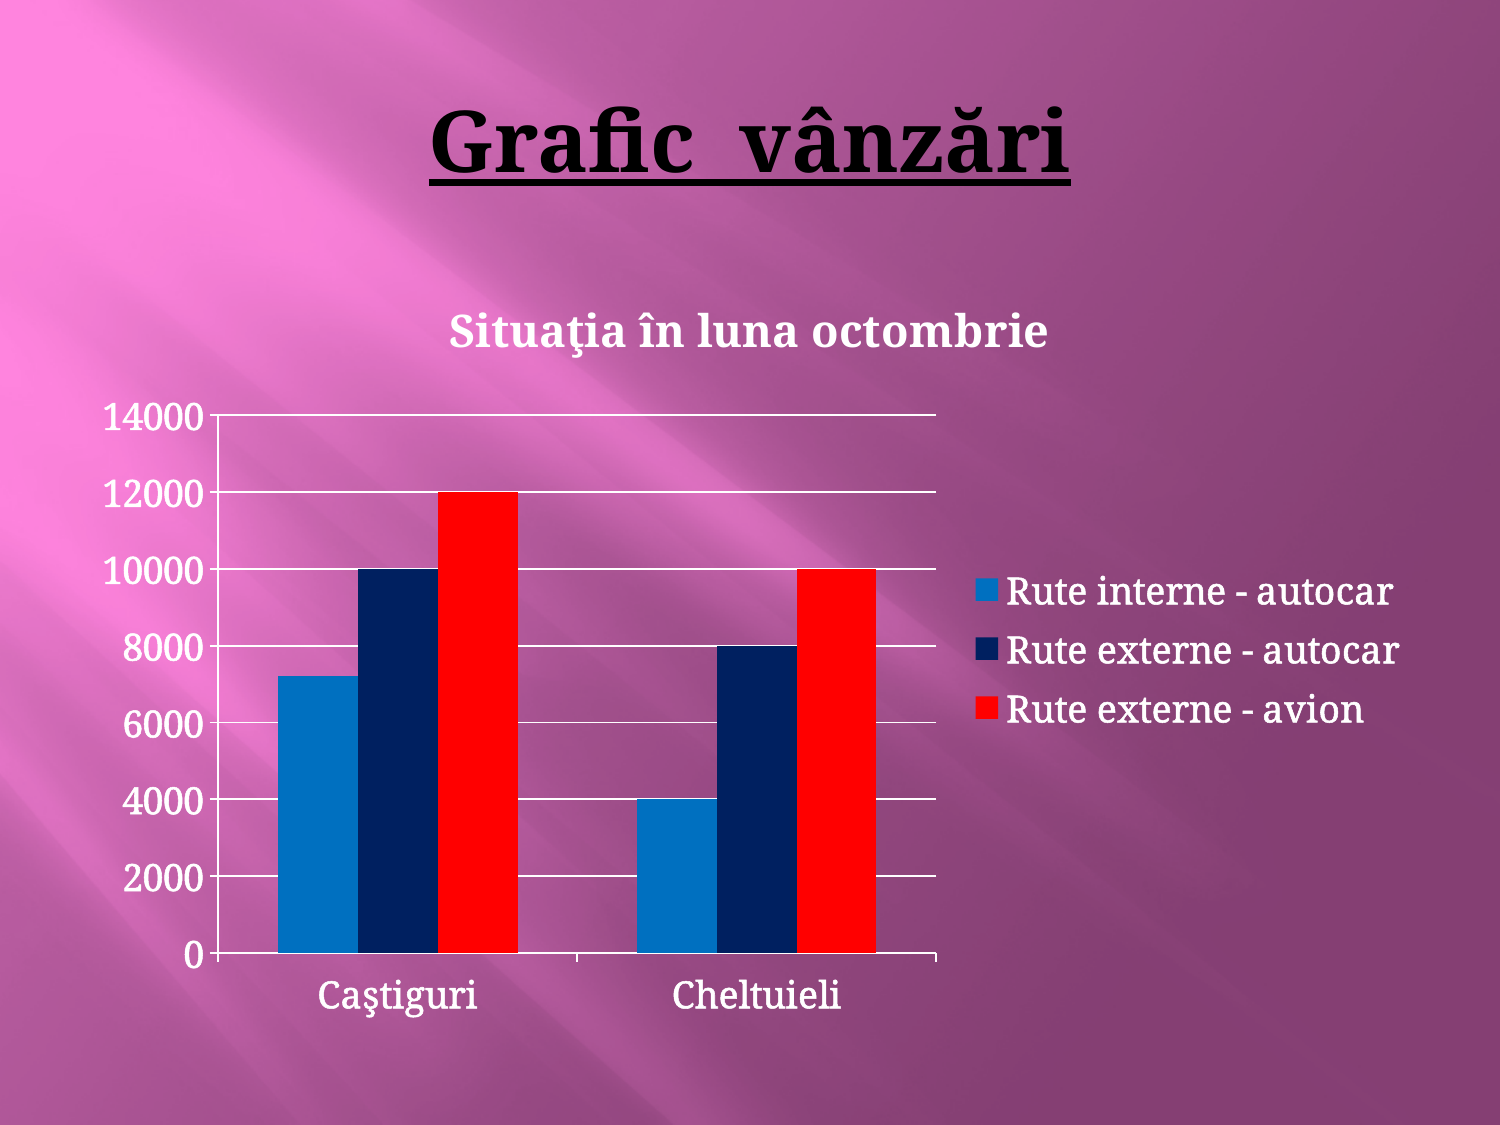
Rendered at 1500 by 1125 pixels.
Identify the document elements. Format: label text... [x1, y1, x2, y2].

title Grafic vânzări [75, 45, 1425, 233]
chart [74, 262, 1426, 1036]
